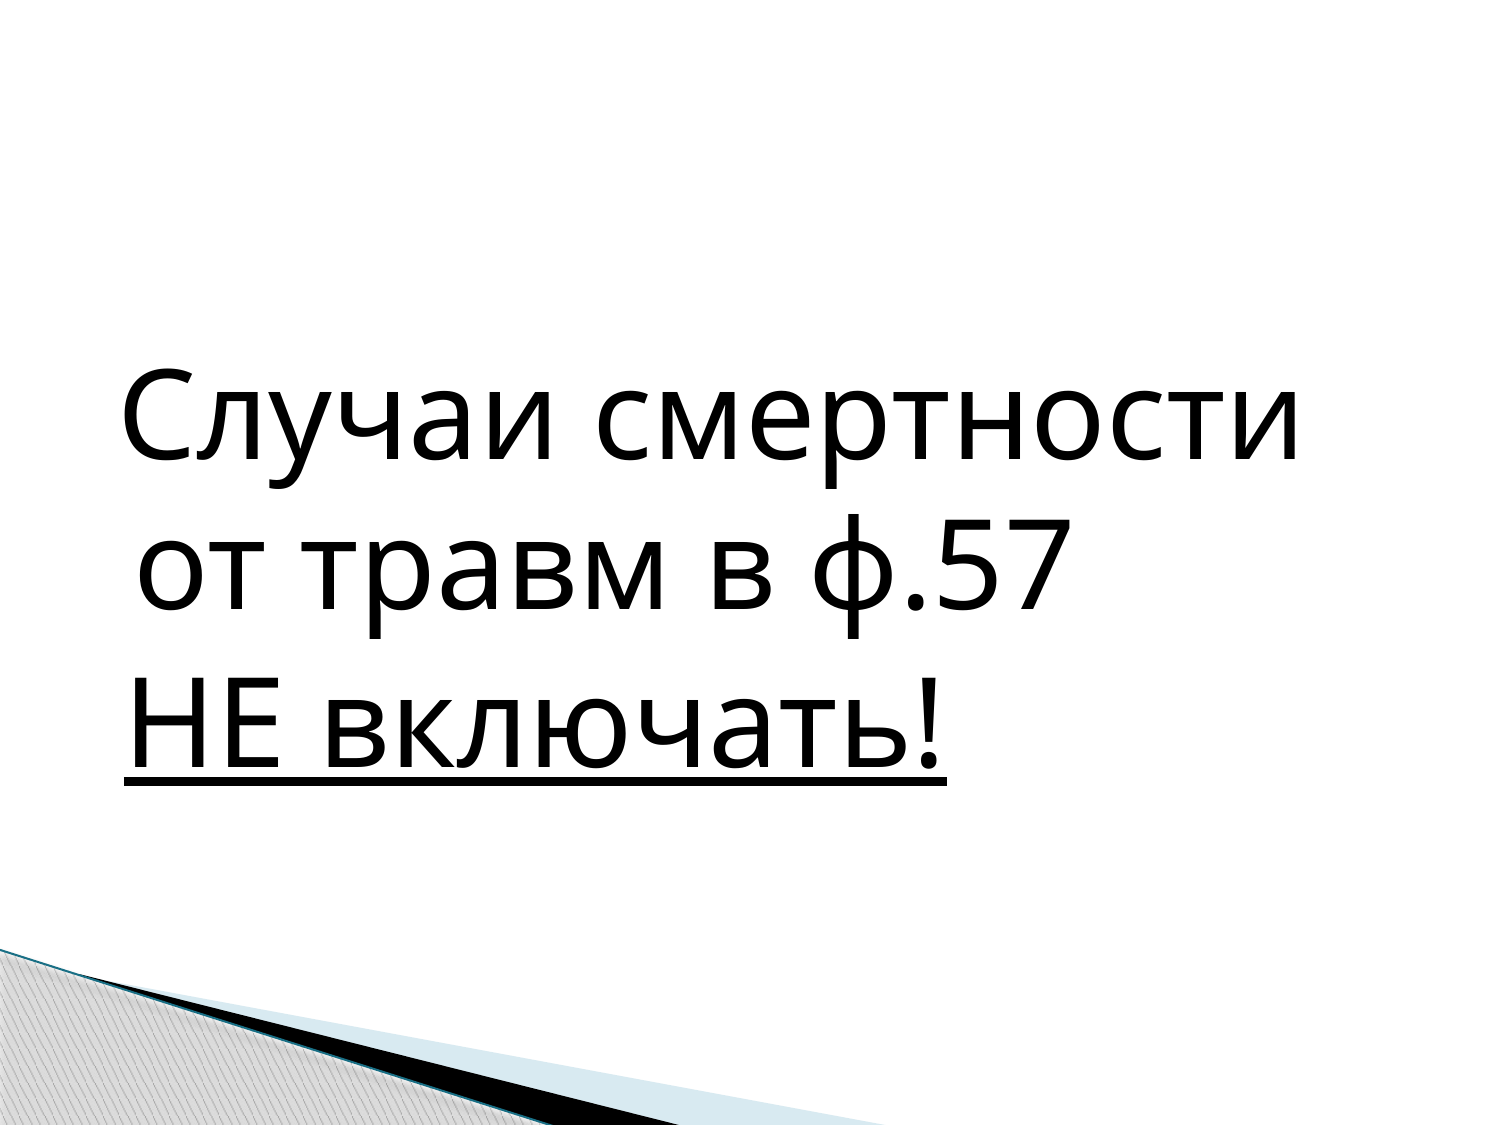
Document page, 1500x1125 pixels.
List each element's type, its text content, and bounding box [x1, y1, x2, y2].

list Случаи смертности от травм в ф.57 НЕ включать! [58, 70, 1425, 986]
